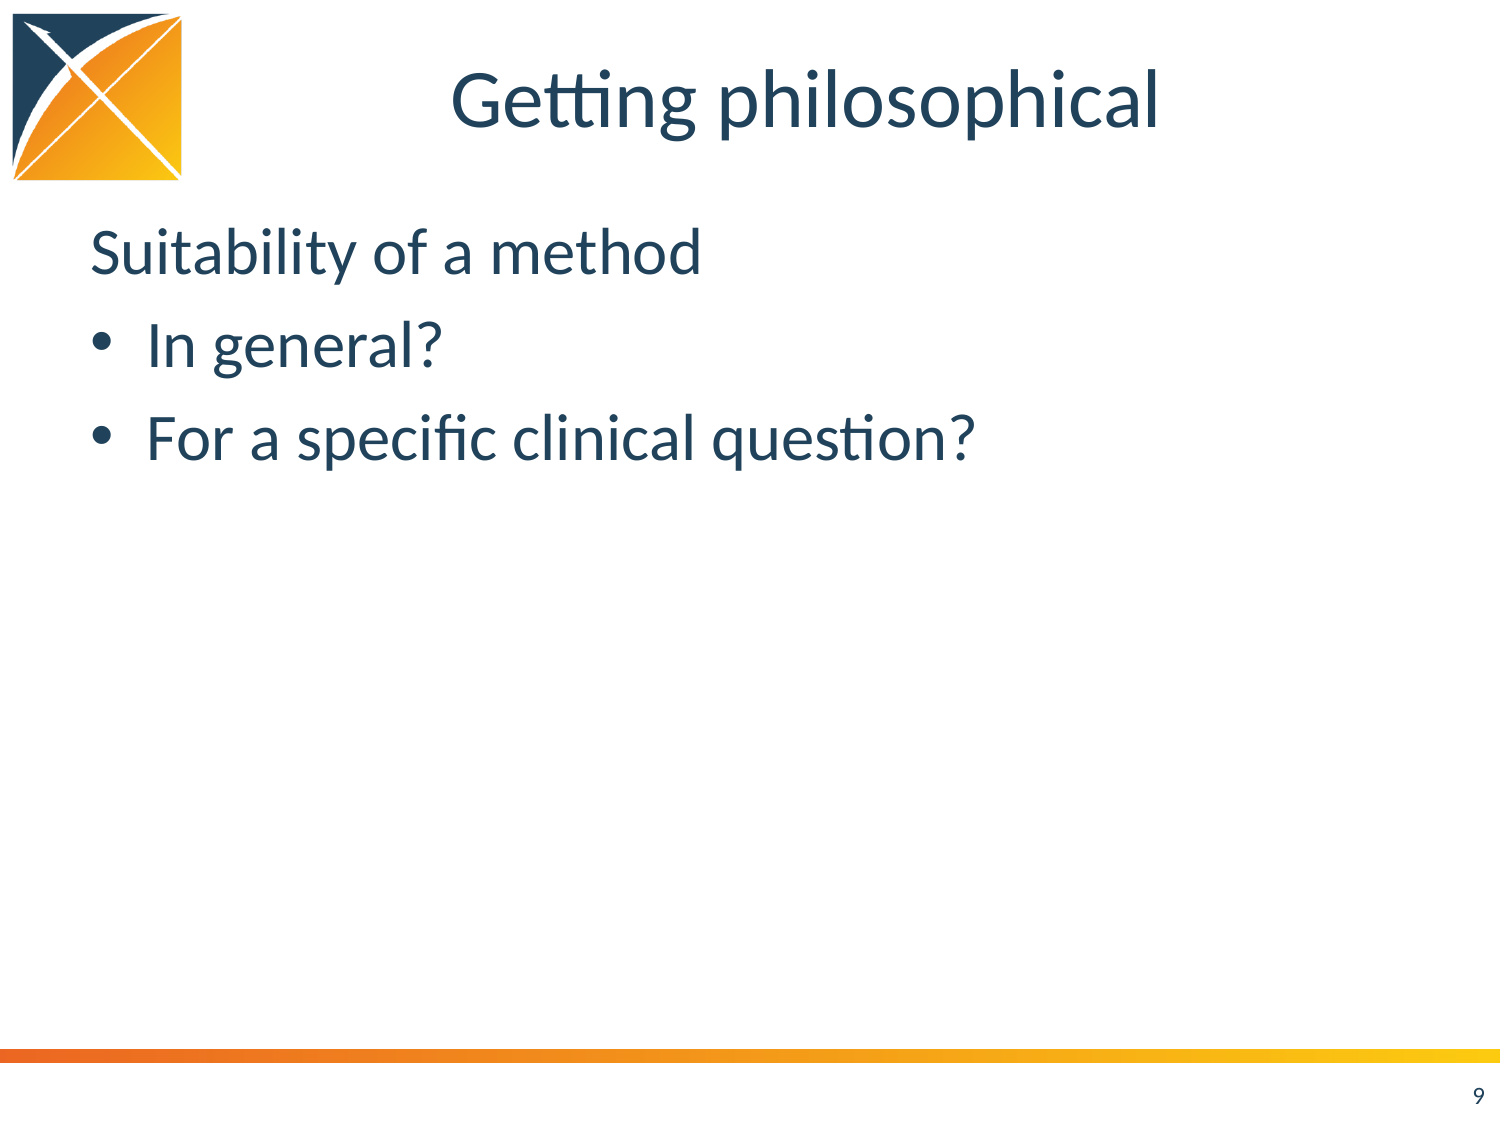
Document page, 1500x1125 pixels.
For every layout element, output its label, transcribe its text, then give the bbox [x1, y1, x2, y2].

list Suitability of a method In general? For a specific clinical question? [75, 200, 1425, 1005]
title Getting philosophical [187, 24, 1425, 163]
picture [0, 0, 206, 200]
slide_number 9 [1149, 1065, 1500, 1125]
